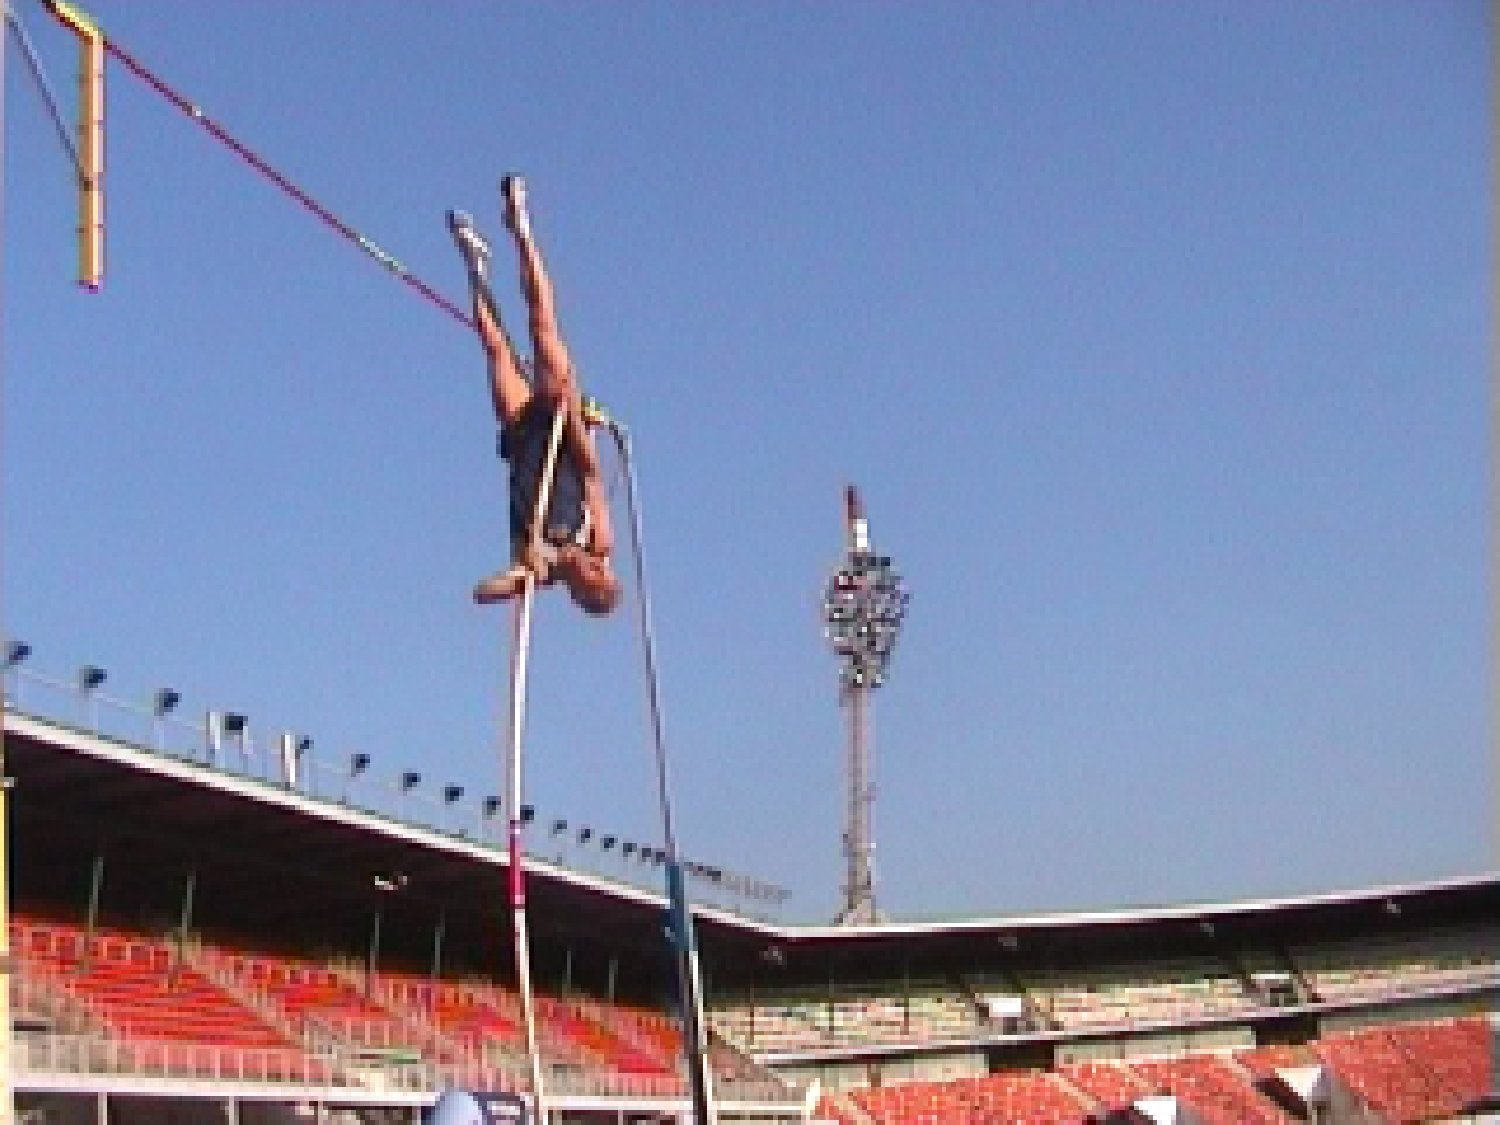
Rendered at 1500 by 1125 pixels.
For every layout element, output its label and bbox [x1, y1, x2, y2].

list [0, 0, 1500, 1125]
